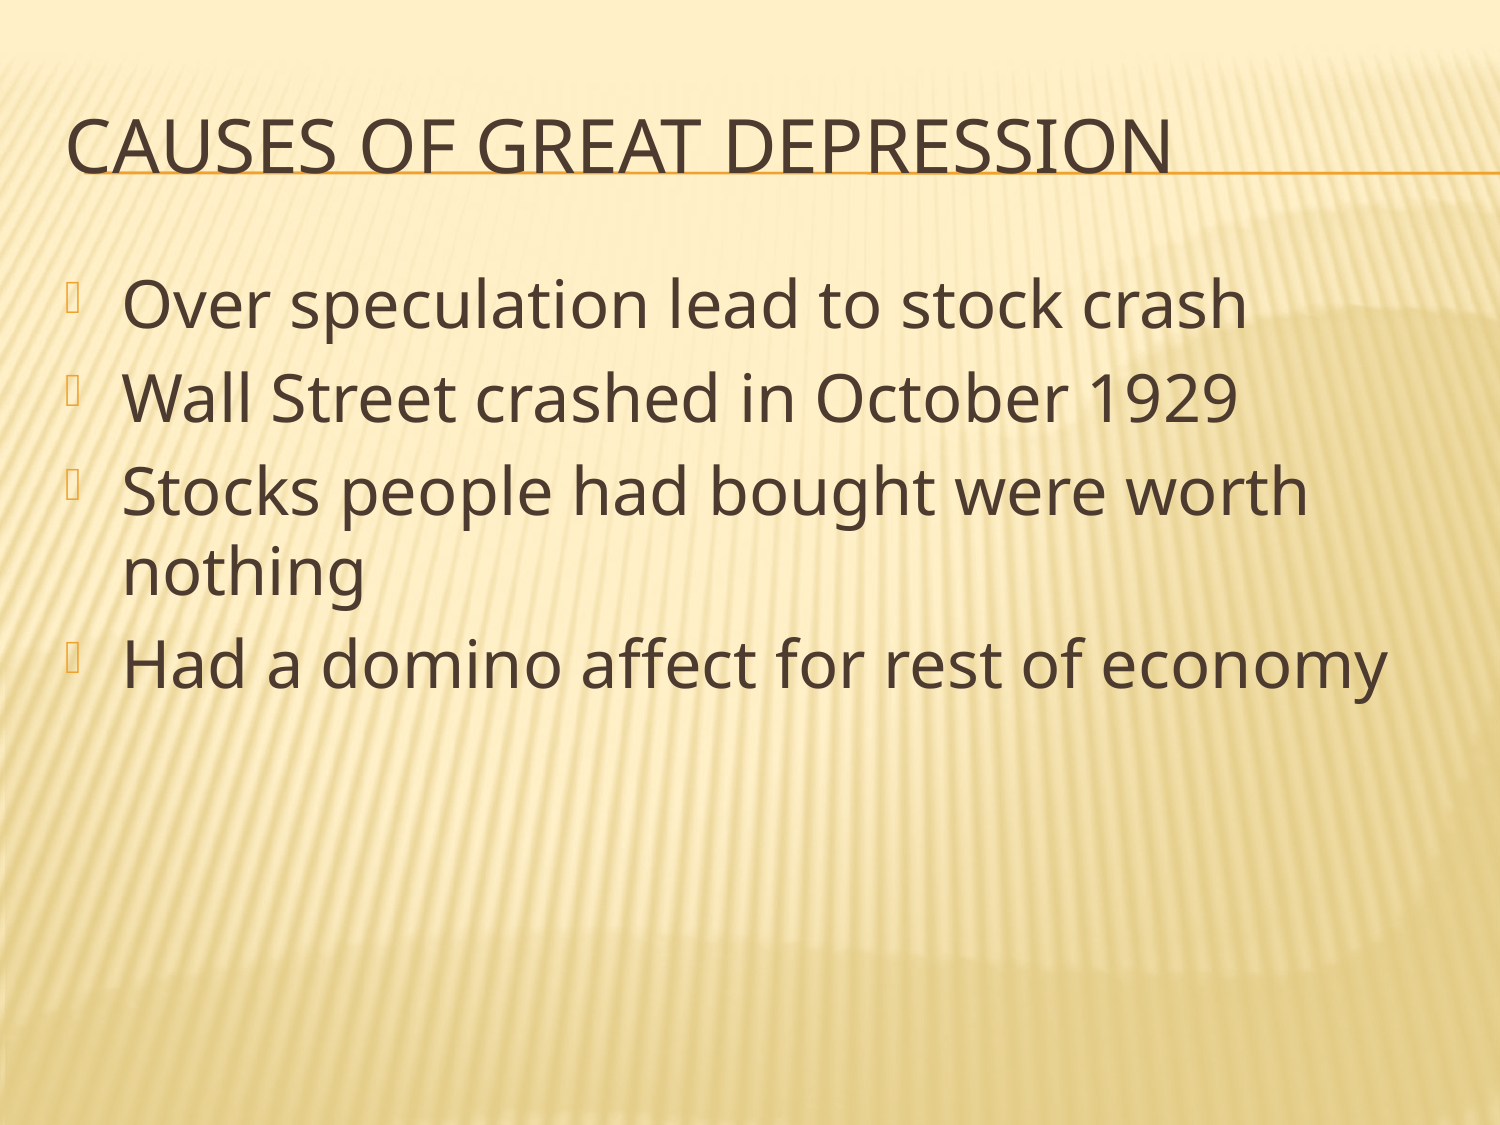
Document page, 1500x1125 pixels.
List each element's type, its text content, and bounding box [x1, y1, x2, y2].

title Causes of Great Depression [50, 75, 1475, 213]
list Over speculation lead to stock crash Wall Street crashed in October 1929 Stocks people had bought were worth nothing Had a domino affect for rest of economy [50, 254, 1475, 998]
